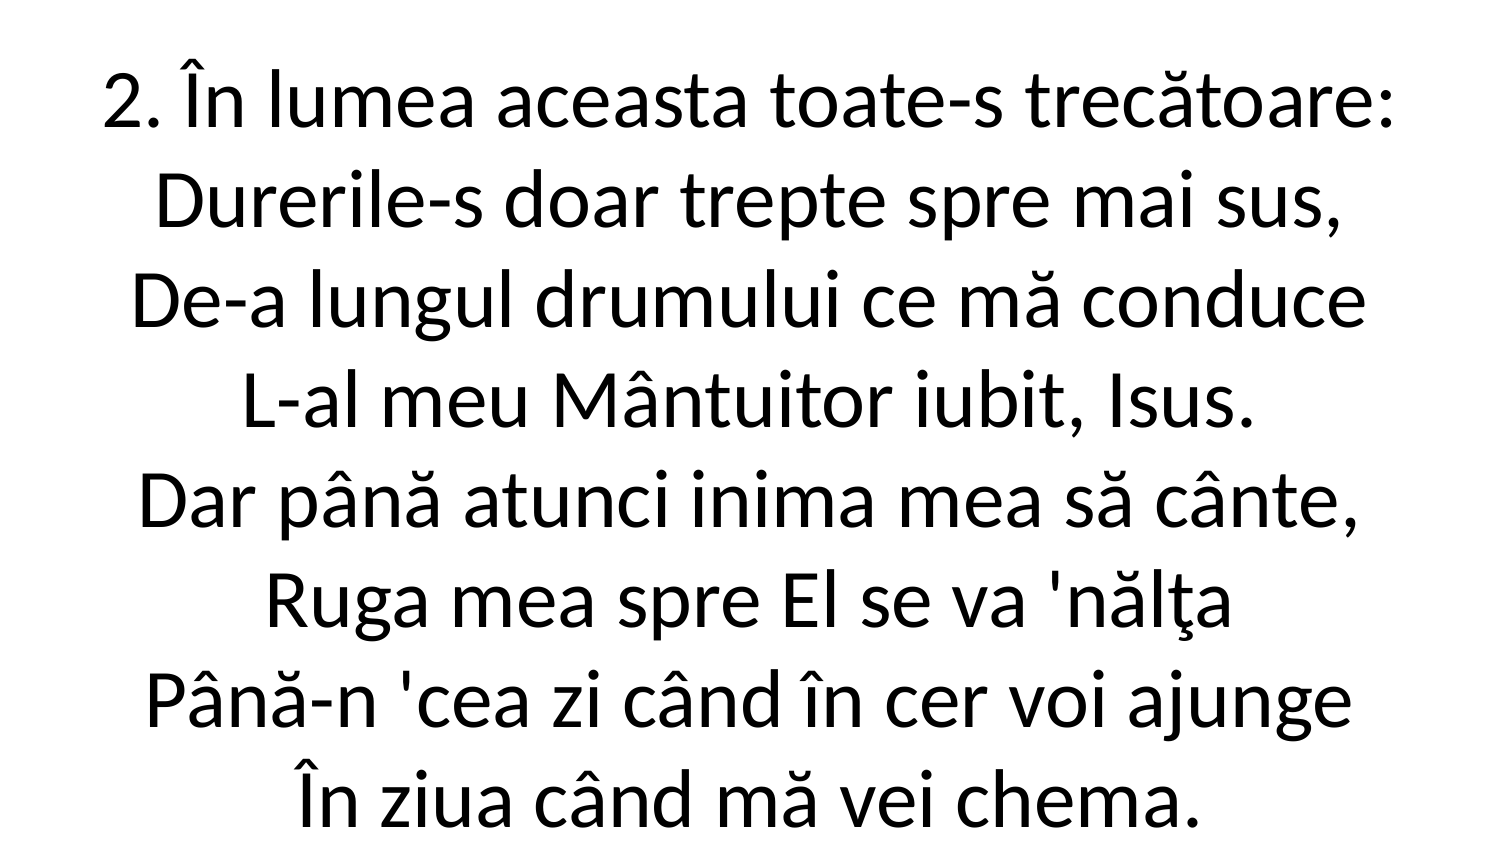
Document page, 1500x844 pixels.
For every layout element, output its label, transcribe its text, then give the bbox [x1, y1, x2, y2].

text_box 2. În lumea aceasta toate-s trecătoare: Durerile-s doar trepte spre mai sus, De-a lungul drumului ce mă conduce L-al meu Mântuitor iubit, Isus. Dar până atunci inima mea să cânte, Ruga mea spre El se va 'nălţa Până-n 'cea zi când în cer voi ajunge În ziua când mă vei chema. [86, 0, 1414, 844]
